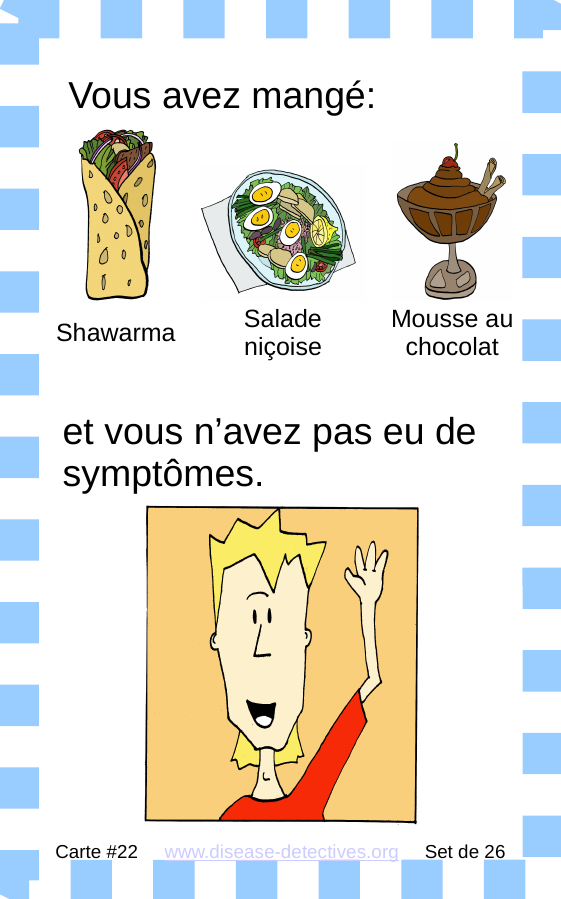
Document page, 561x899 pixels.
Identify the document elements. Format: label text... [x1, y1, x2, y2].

picture [392, 140, 513, 302]
text_box Mousse au chocolat [372, 296, 532, 368]
picture [200, 164, 366, 302]
picture [74, 122, 157, 302]
text_box [18, 17, 544, 881]
picture [143, 501, 421, 826]
text_box Salade niçoise [218, 310, 349, 368]
text_box Shawarma [30, 310, 202, 354]
text_box Carte #22 www.disease-detectives.org Set de 26 [35, 833, 525, 870]
